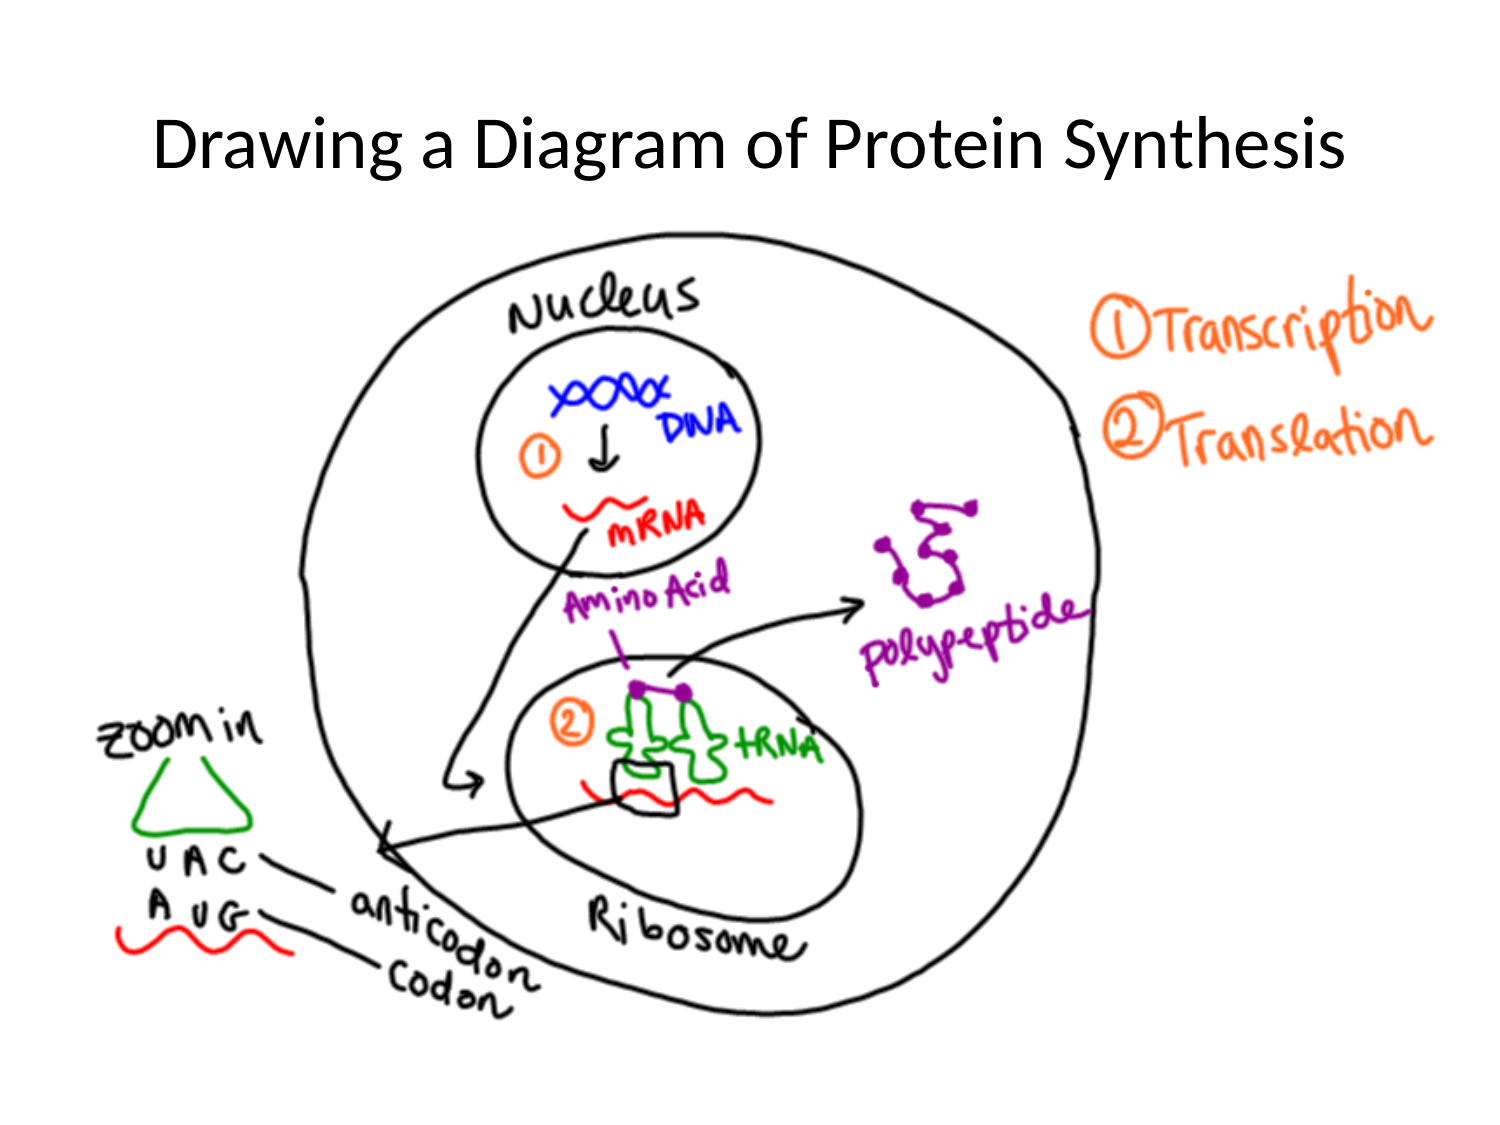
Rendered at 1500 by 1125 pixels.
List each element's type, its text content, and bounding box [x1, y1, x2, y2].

picture [87, 224, 1442, 1038]
title Drawing a Diagram of Protein Synthesis [74, 44, 1426, 233]
